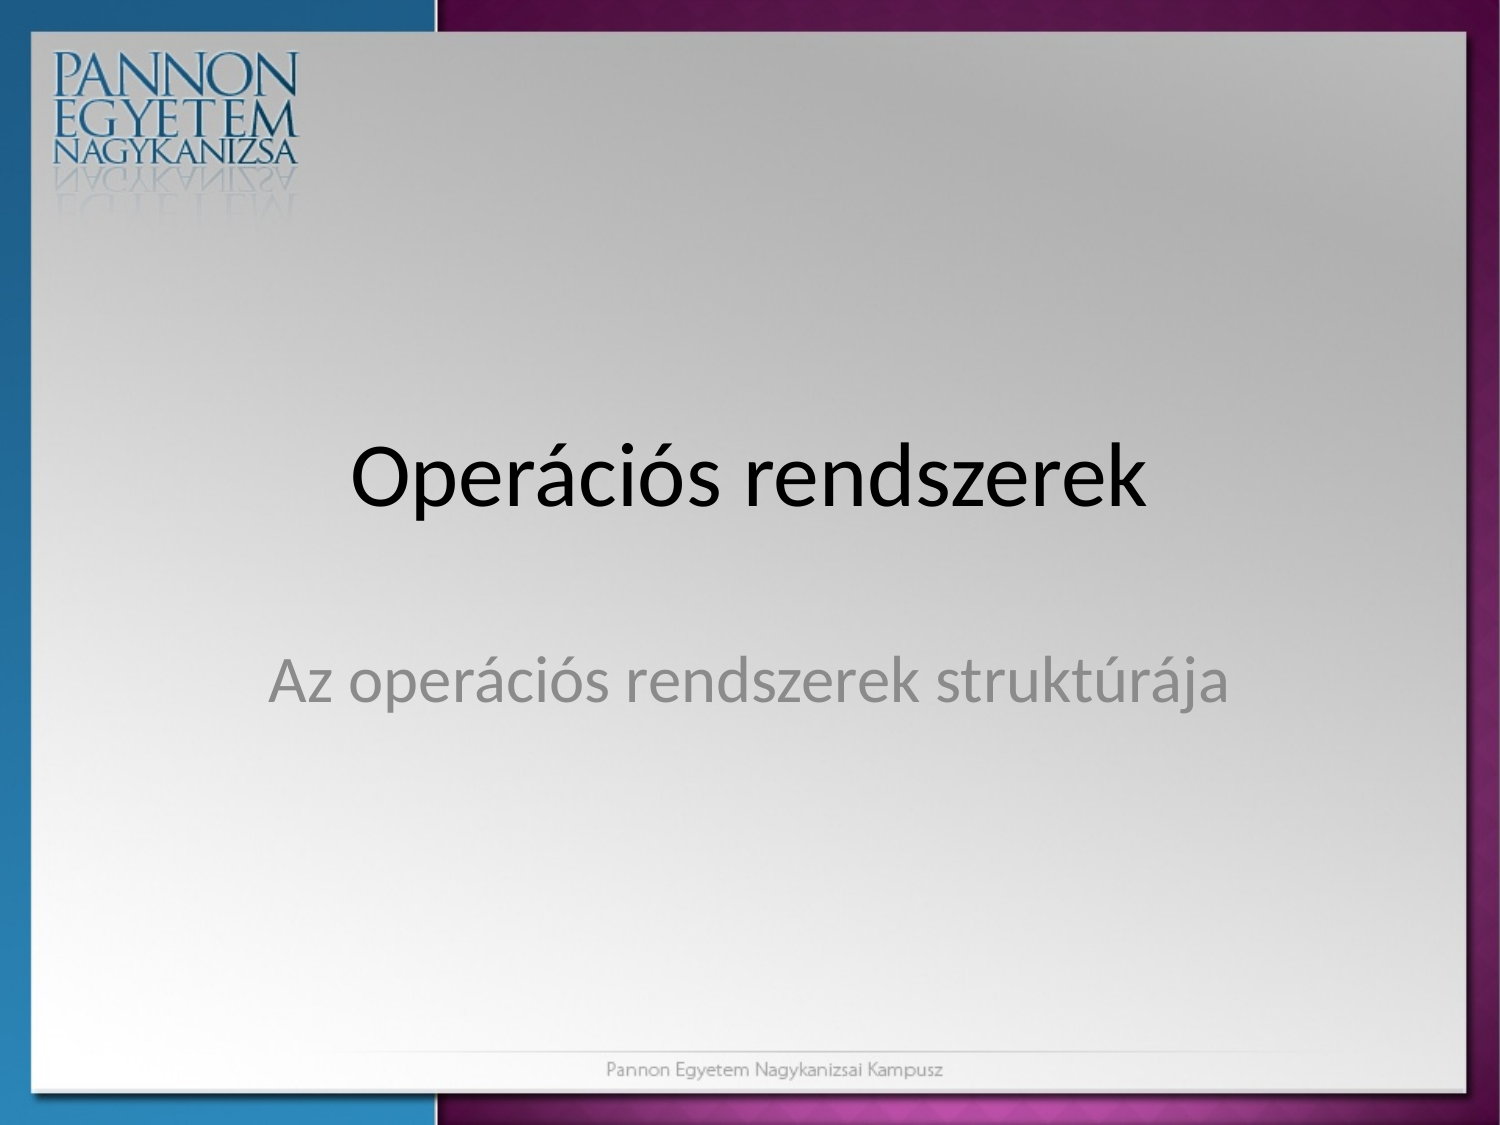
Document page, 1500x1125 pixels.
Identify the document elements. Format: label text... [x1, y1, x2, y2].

subtitle Az operációs rendszerek struktúrája [225, 637, 1275, 925]
picture [0, 0, 1500, 1125]
title Operációs rendszerek [112, 349, 1388, 591]
